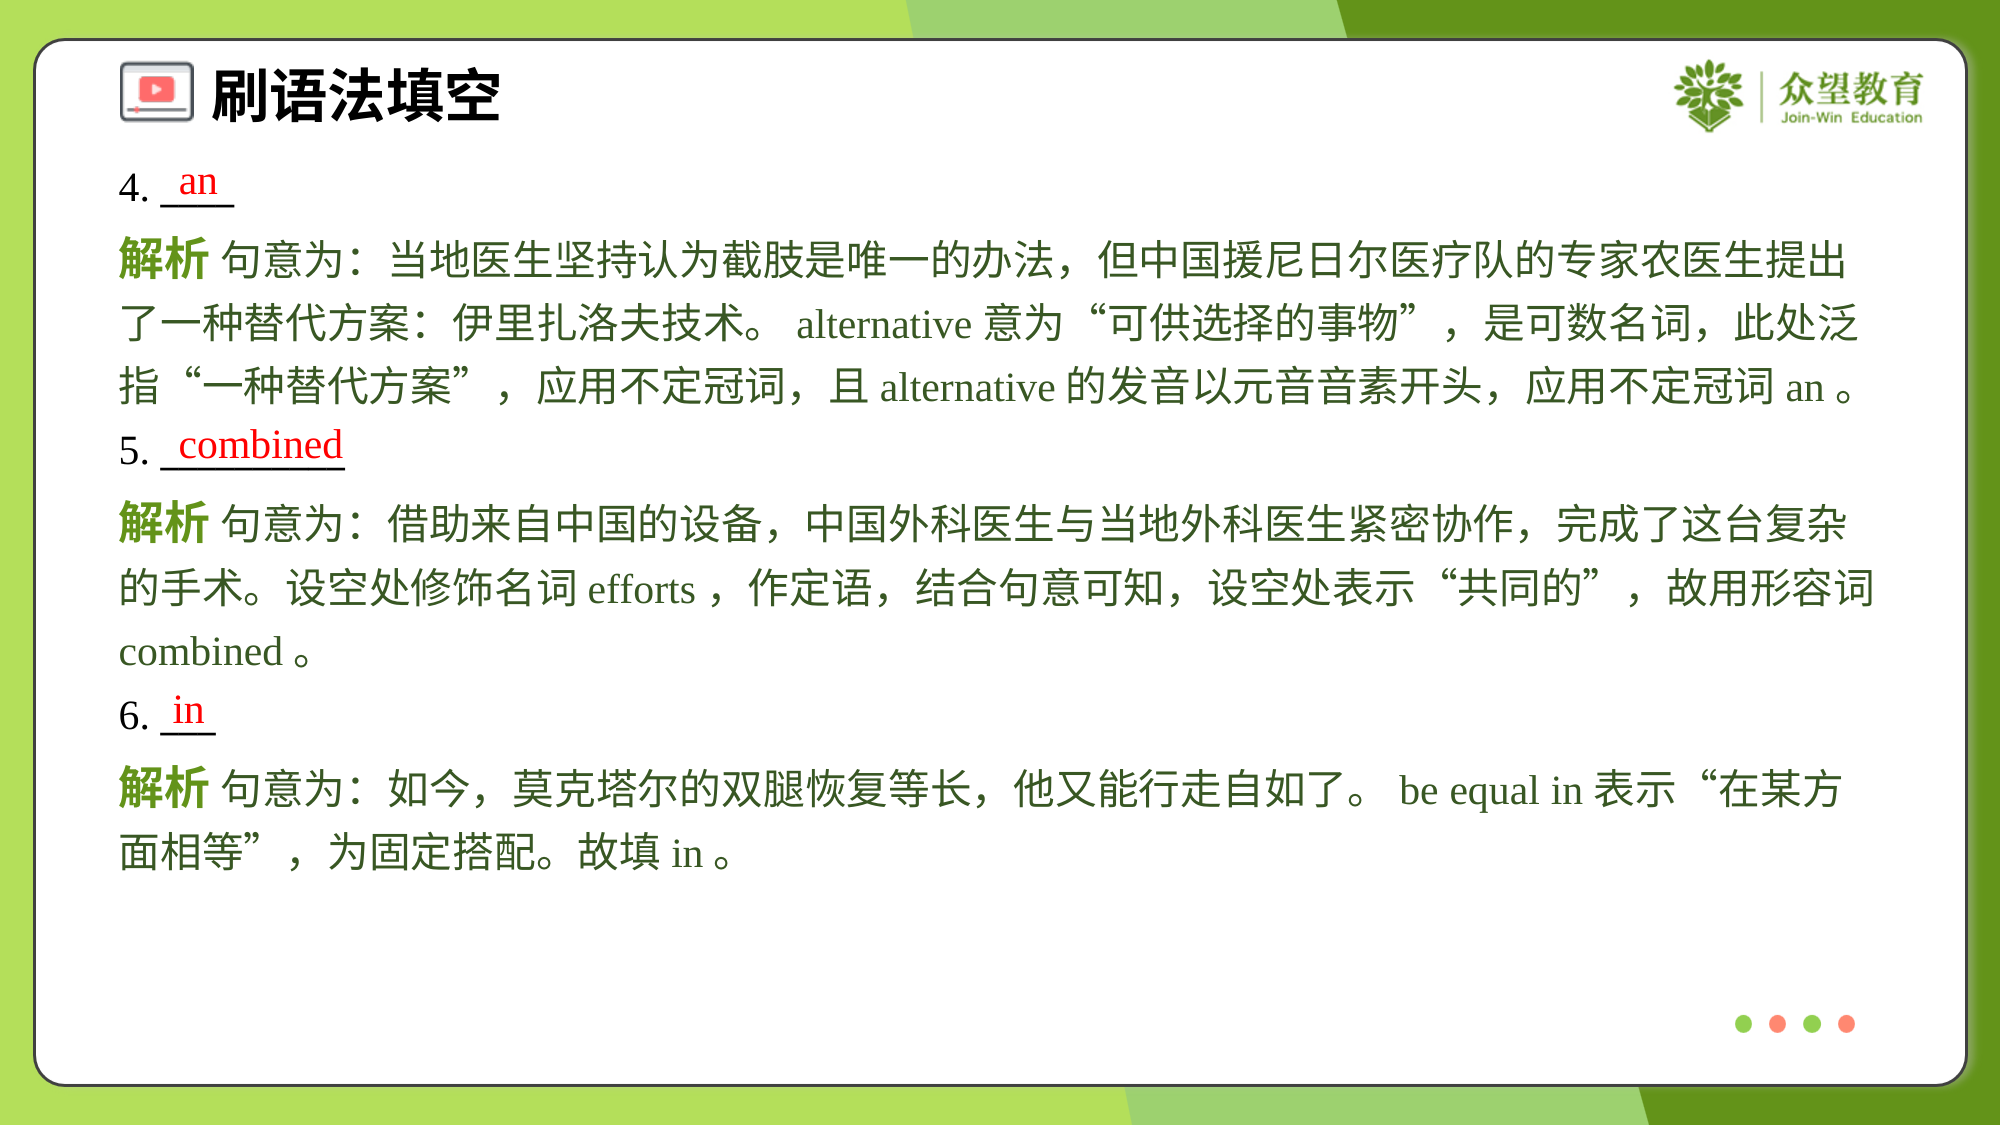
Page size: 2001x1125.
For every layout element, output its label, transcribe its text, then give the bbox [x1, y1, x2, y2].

text_box in [167, 669, 210, 727]
text_box 4. ____ [118, 146, 1883, 204]
text_box combined [174, 404, 348, 463]
picture [0, 0, 2000, 1125]
text_box 6. ___ [118, 675, 1883, 733]
text_box 解析 句意为：如今，莫克塔尔的双腿恢复等长，他又能行走自如了。be equal in表示“在某方面相等”，为固定搭配。故填in。 [118, 744, 1883, 872]
text_box 解析 句意为：当地医生坚持认为截肢是唯一的办法，但中国援尼日尔医疗队的专家农医生提出了一种替代方案：伊里扎洛夫技术。alternative意为“可供选择的事物”，是可数名词，此处泛指“一种替代方案”，应用不定冠词，且alternative的发音以元音音素开头，应用不定冠词an。 [118, 215, 1883, 405]
text_box an [174, 140, 223, 199]
text_box 解析 句意为：借助来自中国的设备，中国外科医生与当地外科医生紧密协作，完成了这台复杂的手术。设空处修饰名词efforts，作定语，结合句意可知，设空处表示“共同的”，故用形容词combined。 [118, 480, 1883, 670]
text_box 5. __________ [118, 410, 1883, 468]
